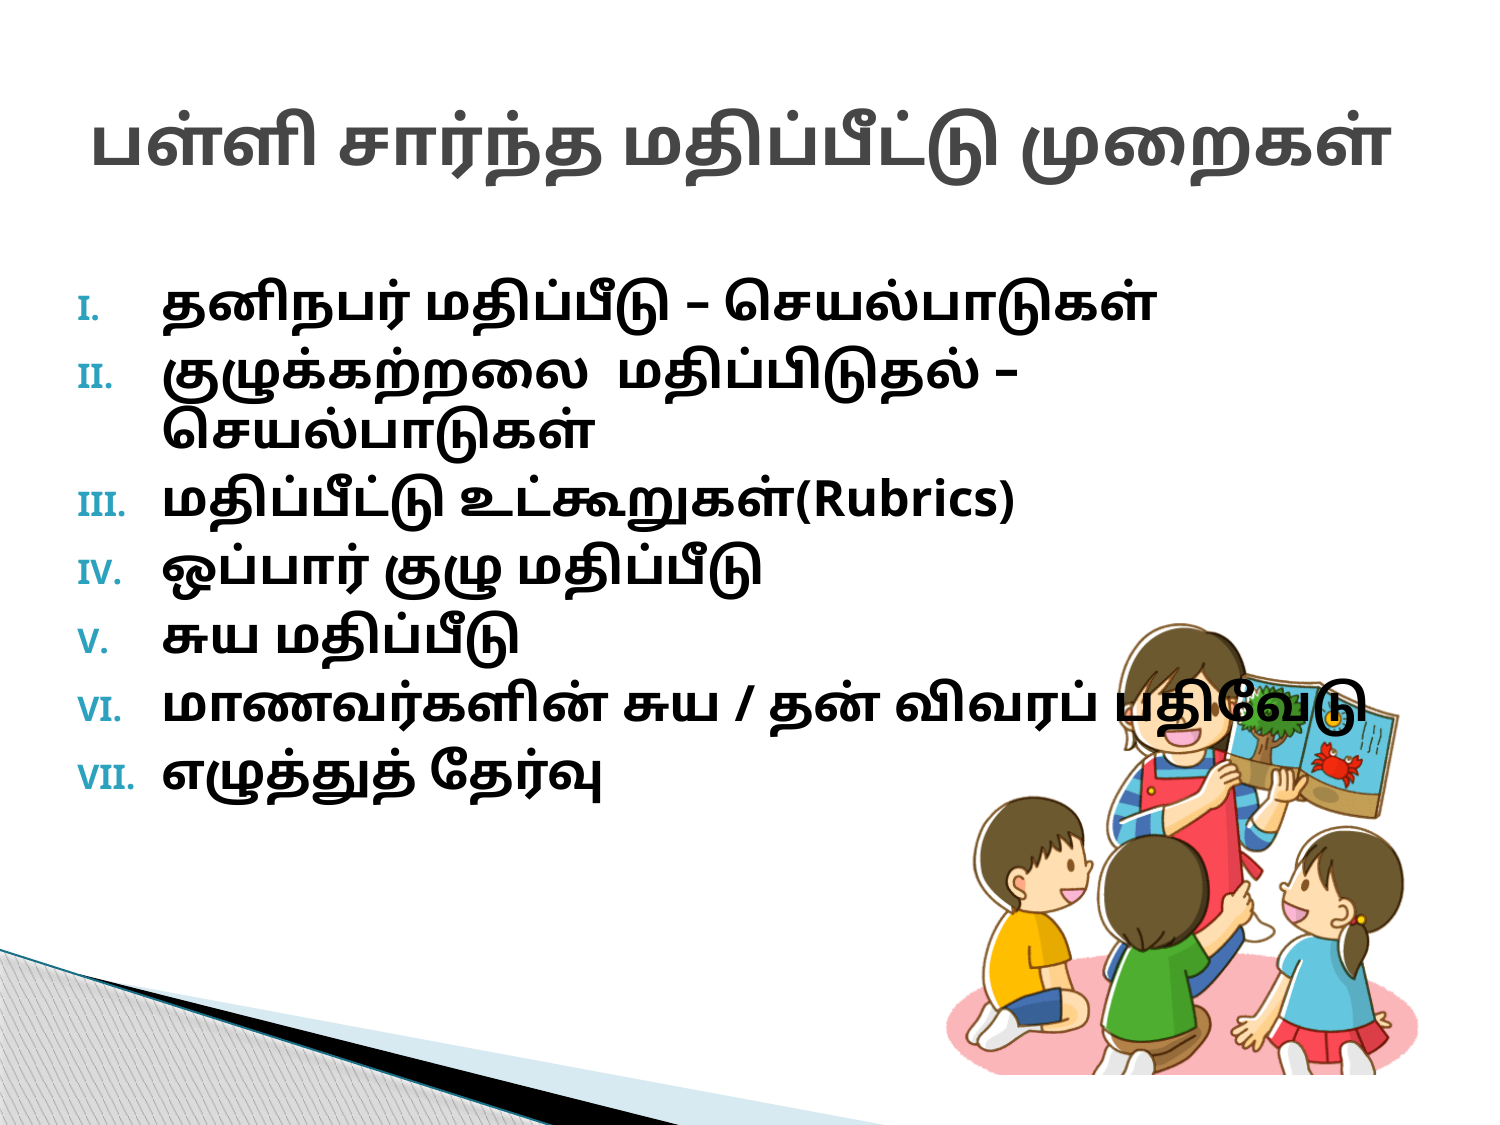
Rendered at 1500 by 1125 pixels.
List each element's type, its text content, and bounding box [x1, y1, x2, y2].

picture [937, 604, 1444, 1076]
title பள்ளி சார்ந்த மதிப்பீட்டு முறைகள் [75, 45, 1425, 233]
list தனிநபர் மதிப்பீடு – செயல்பாடுகள் குழுக்கற்றலை மதிப்பிடுதல் – செயல்பாடுகள் மதிப்பீட்டு உட்கூறுகள்(Rubrics) ஒப்பார் குழு மதிப்பீடு சுய மதிப்பீடு மாணவர்களின் சுய / தன் விவரப் பதிவேடு எழுத்துத் தேர்வு [62, 262, 1413, 1005]
